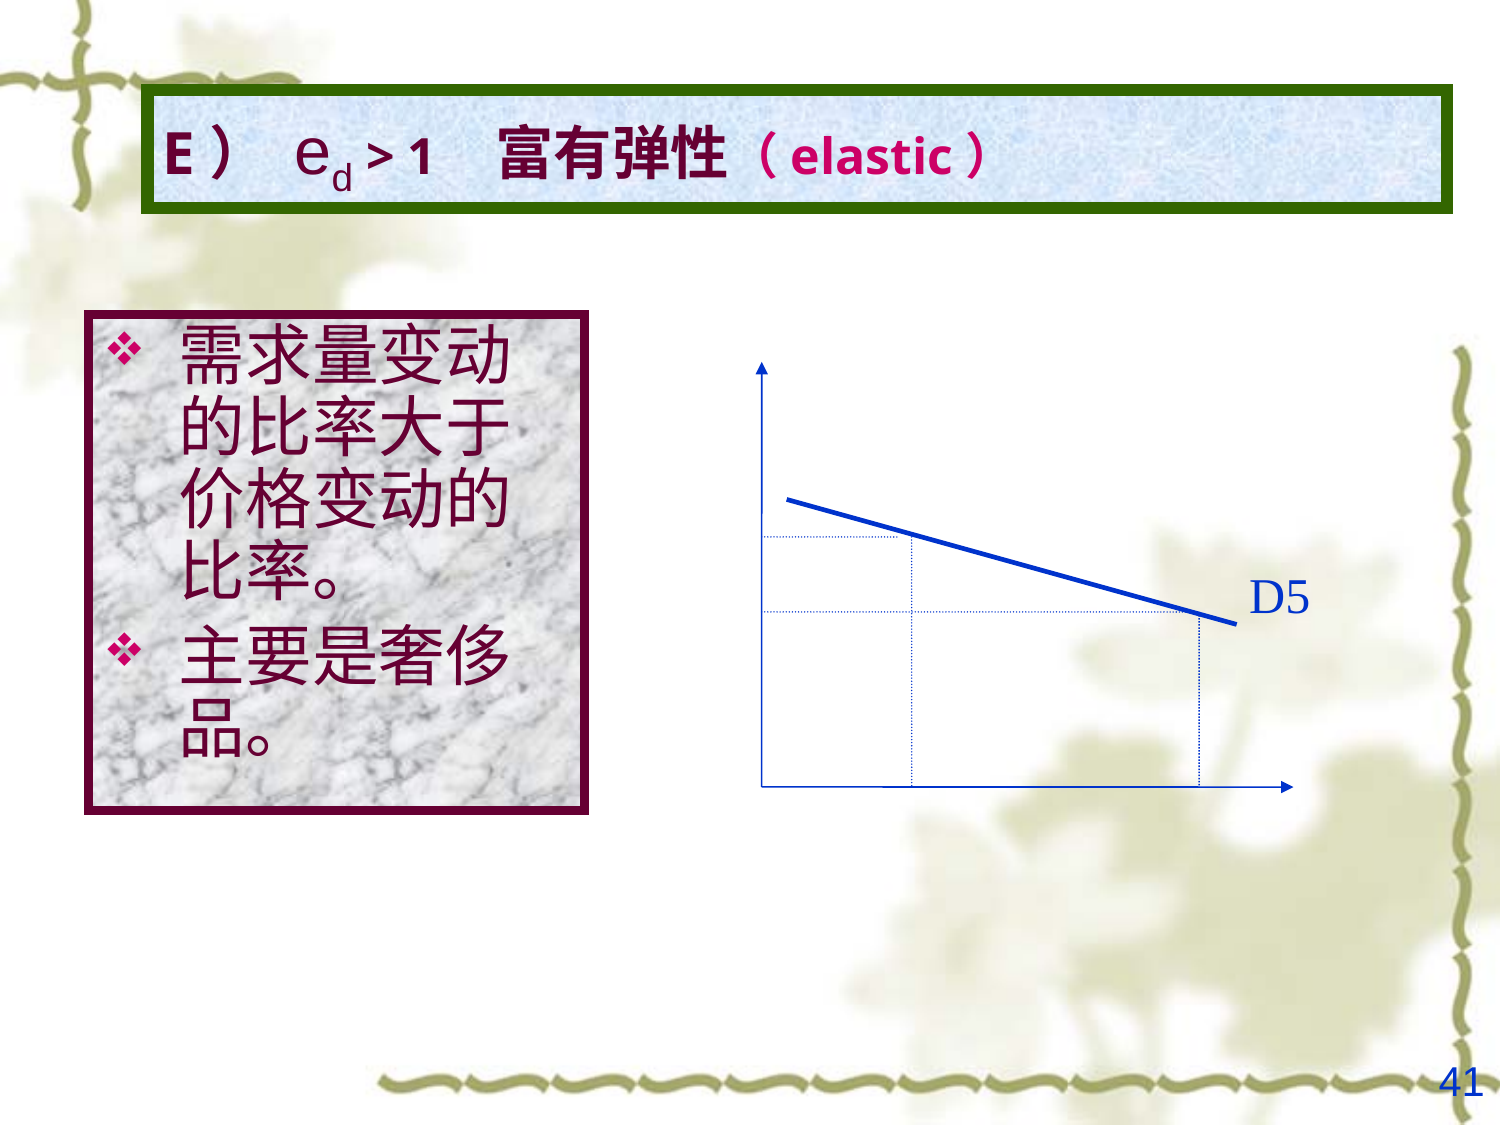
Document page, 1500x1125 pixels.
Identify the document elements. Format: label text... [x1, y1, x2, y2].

text_box [761, 780, 1294, 794]
picture [0, 0, 1500, 1125]
slide_number 41 [1080, 1046, 1500, 1125]
text_box D5 [1234, 556, 1326, 631]
list 需求量变动的比率大于价格变动的比率。 主要是奢侈品。 [88, 314, 585, 811]
text_box [755, 361, 768, 536]
title E） ed > 1 富有弹性（elastic） [147, 90, 1447, 209]
